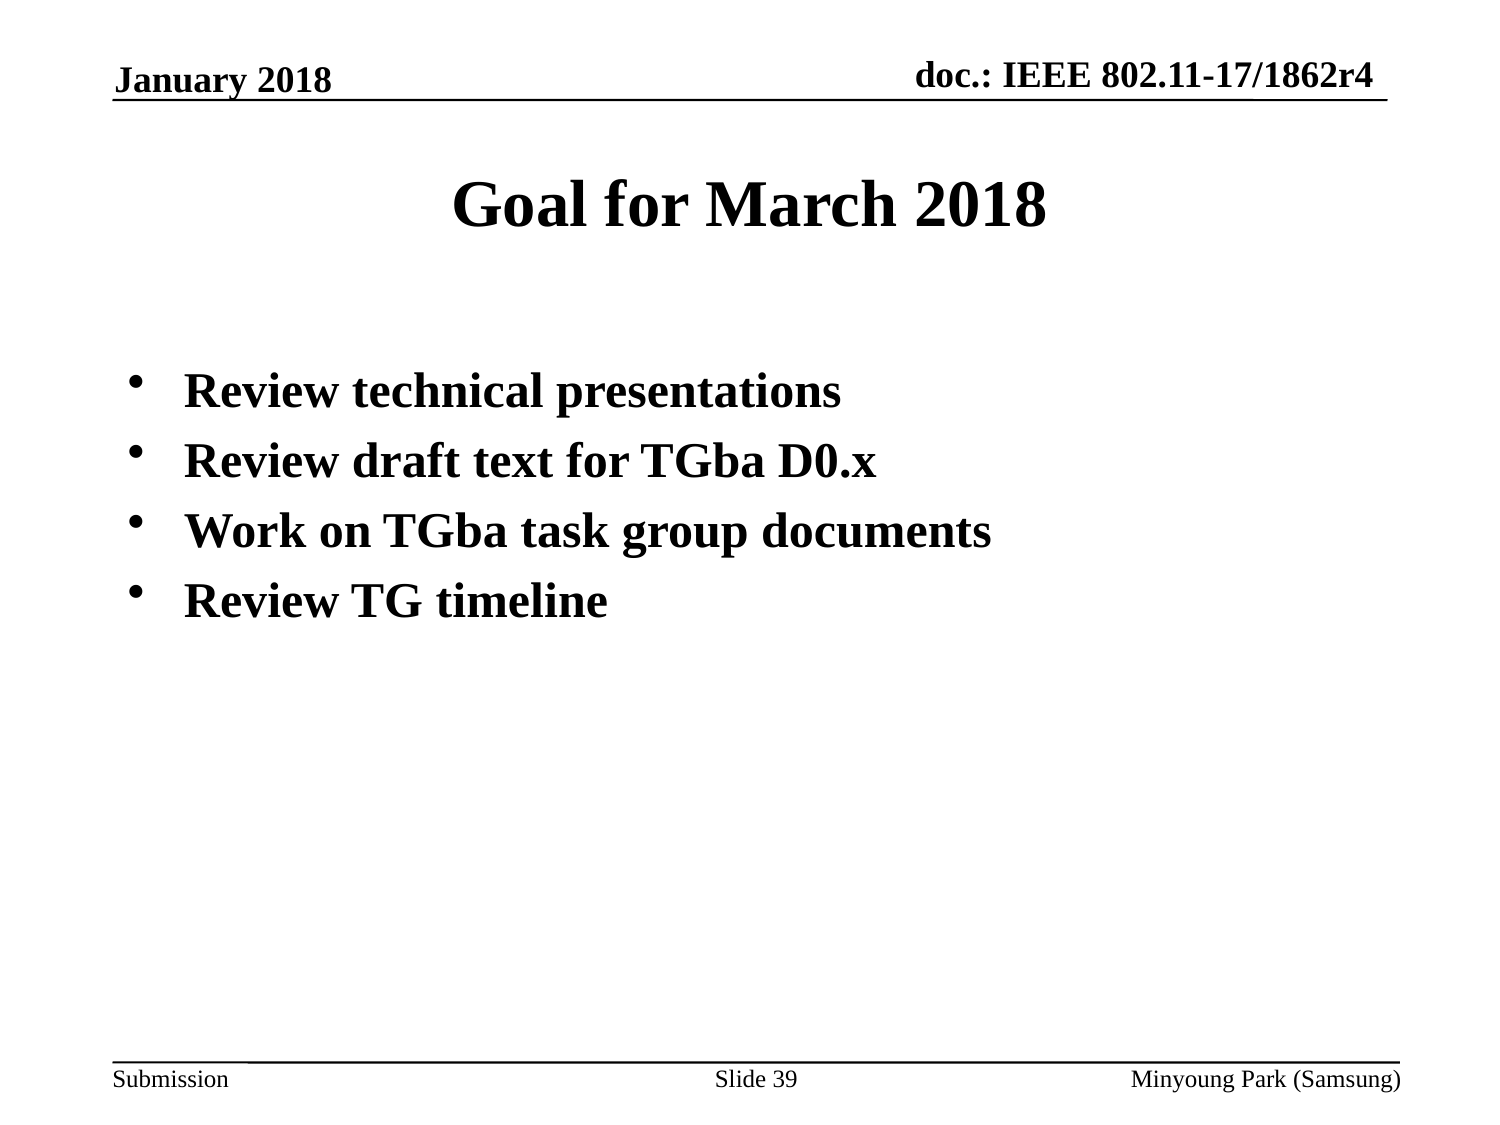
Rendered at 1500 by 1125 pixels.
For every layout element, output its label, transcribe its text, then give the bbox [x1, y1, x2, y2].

slide_number Slide 39 [712, 1061, 800, 1093]
title Goal for March 2018 [112, 112, 1388, 288]
footer Minyoung Park (Samsung) [949, 1061, 1402, 1093]
list Review technical presentations Review draft text for TGba D0.x Work on TGba task group documents Review TG timeline [112, 350, 1425, 1025]
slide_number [114, 54, 335, 101]
